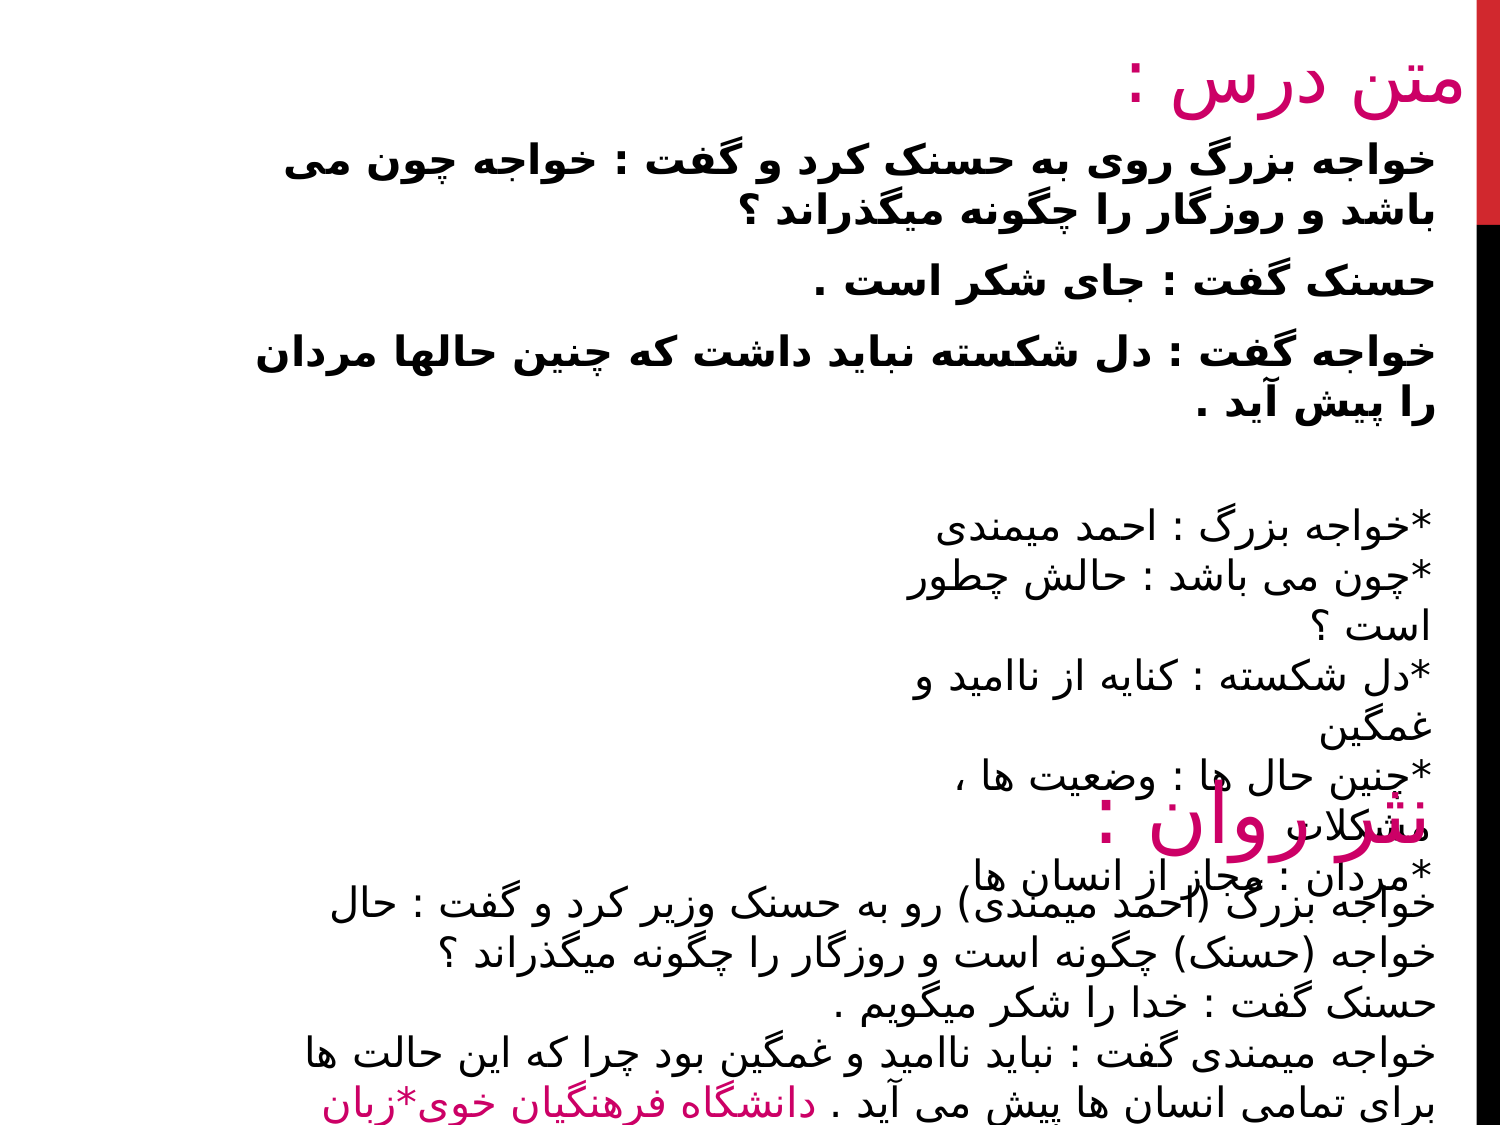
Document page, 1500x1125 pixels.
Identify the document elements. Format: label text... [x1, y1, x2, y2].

text_box نثر روان : [1057, 752, 1447, 868]
title متن درس : [1108, 0, 1500, 126]
text_box *خواجه بزرگ : احمد میمندی *چون می باشد : حالش چطور است ؟ *دل شکسته : کنایه از ناامید و غمگین *چنین حال ها : وضعیت ها ، مشکلات *مردان : مجاز از انسان ها [856, 491, 1447, 868]
list خواجه بزرگ روی به حسنک کرد و گفت : خواجه چون می باشد و روزگار را چگونه میگذراند ؟ حسنک گفت : جای شکر است . خواجه گفت : دل شکسته نباید داشت که چنین حالها مردان را پیش آید . [202, 125, 1453, 436]
text_box خواجه بزرگ (احمد میمندی) رو به حسنک وزیر کرد و گفت : حال خواجه (حسنک) چگونه است و روزگار را چگونه میگذراند ؟ حسنک گفت : خدا را شکر میگویم . خواجه میمندی گفت : نباید ناامید و غمگین بود چرا که این حالت ها برای تمامی انسان ها پیش می آید . دانشگاه فرهنگیان خوی*زبان فارسی*کامرانی [259, 868, 1453, 1125]
